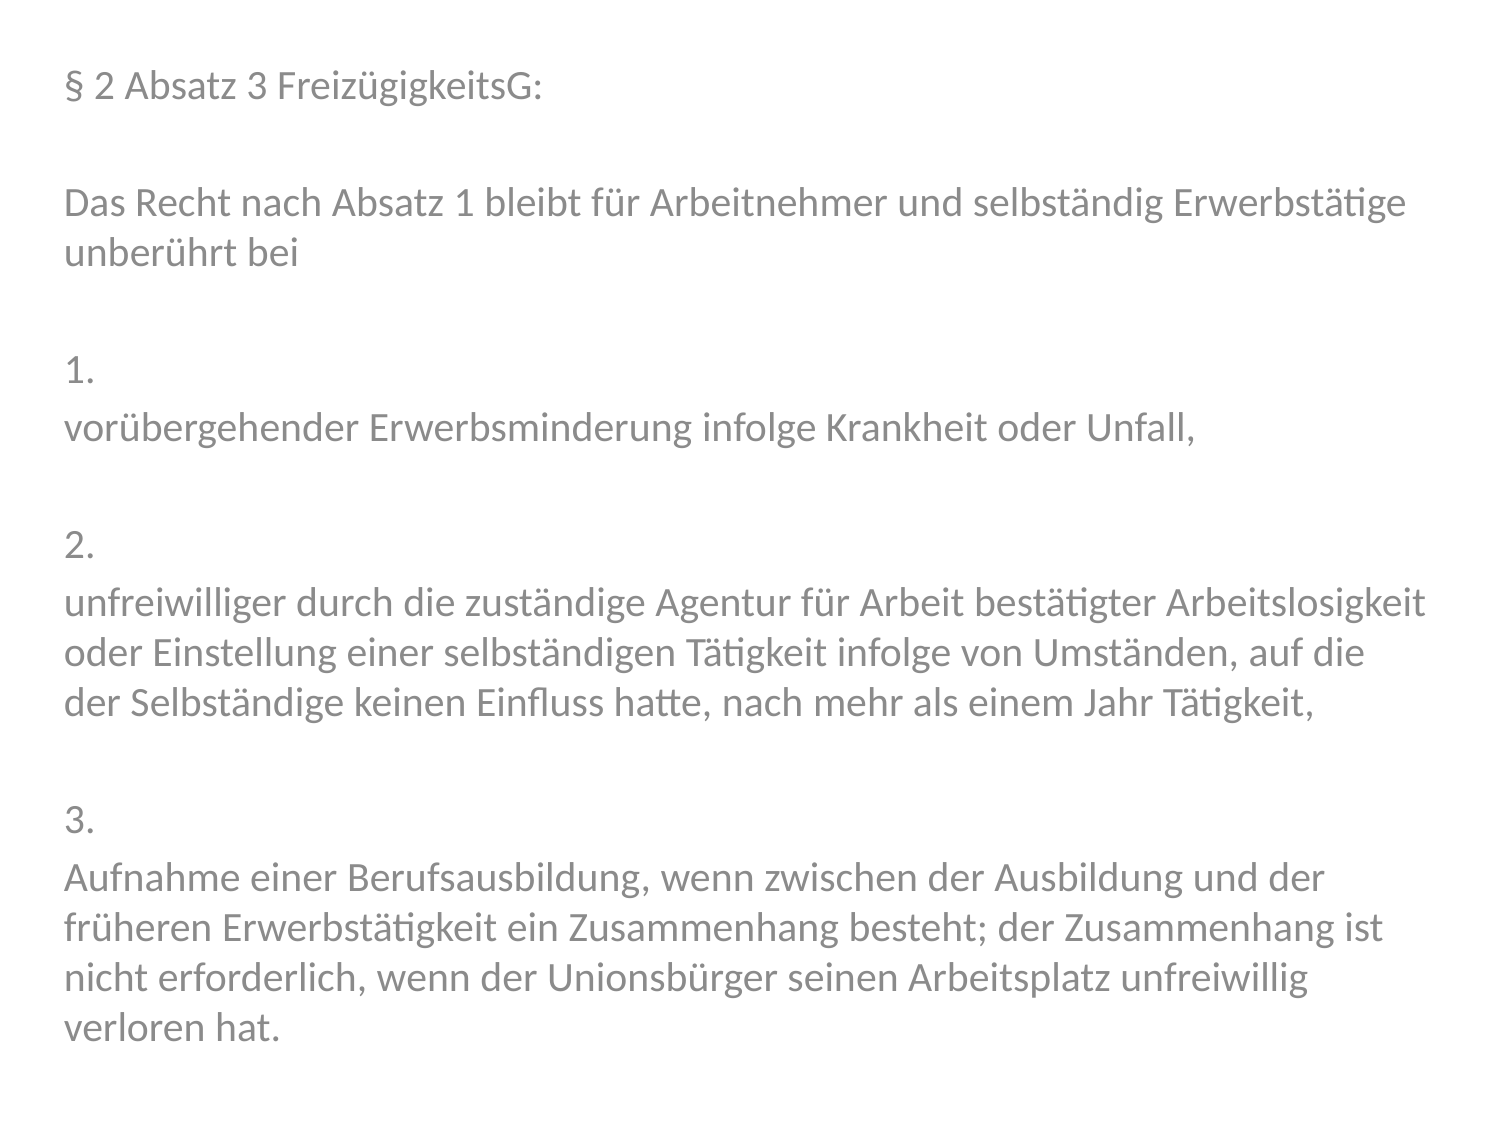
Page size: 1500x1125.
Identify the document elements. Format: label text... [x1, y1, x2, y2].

subtitle § 2 Absatz 3 FreizügigkeitsG: Das Recht nach Absatz 1 bleibt für Arbeitnehmer und selbständig Erwerbstätige unberührt bei 1. vorübergehender Erwerbsminderung infolge Krankheit oder Unfall, 2. unfreiwilliger durch die zuständige Agentur für Arbeit bestätigter Arbeitslosigkeit oder Einstellung einer selbständigen Tätigkeit infolge von Umständen, auf die der Selbständige keinen Einfluss hatte, nach mehr als einem Jahr Tätigkeit, 3. Aufnahme einer Berufsausbildung, wenn zwischen der Ausbildung und der früheren Erwerbstätigkeit ein Zusammenhang besteht; der Zusammenhang ist nicht erforderlich, wenn der Unionsbürger seinen Arbeitsplatz unfreiwillig verloren hat. Bei unfreiwilliger durch die zuständige Agentur für Arbeit bestätigter Arbeitslosigkeit nach weniger als einem Jahr Beschäftigung bleibt das Recht aus Absatz 1 während der Dauer von sechs Monaten unberührt. [48, 50, 1446, 1063]
